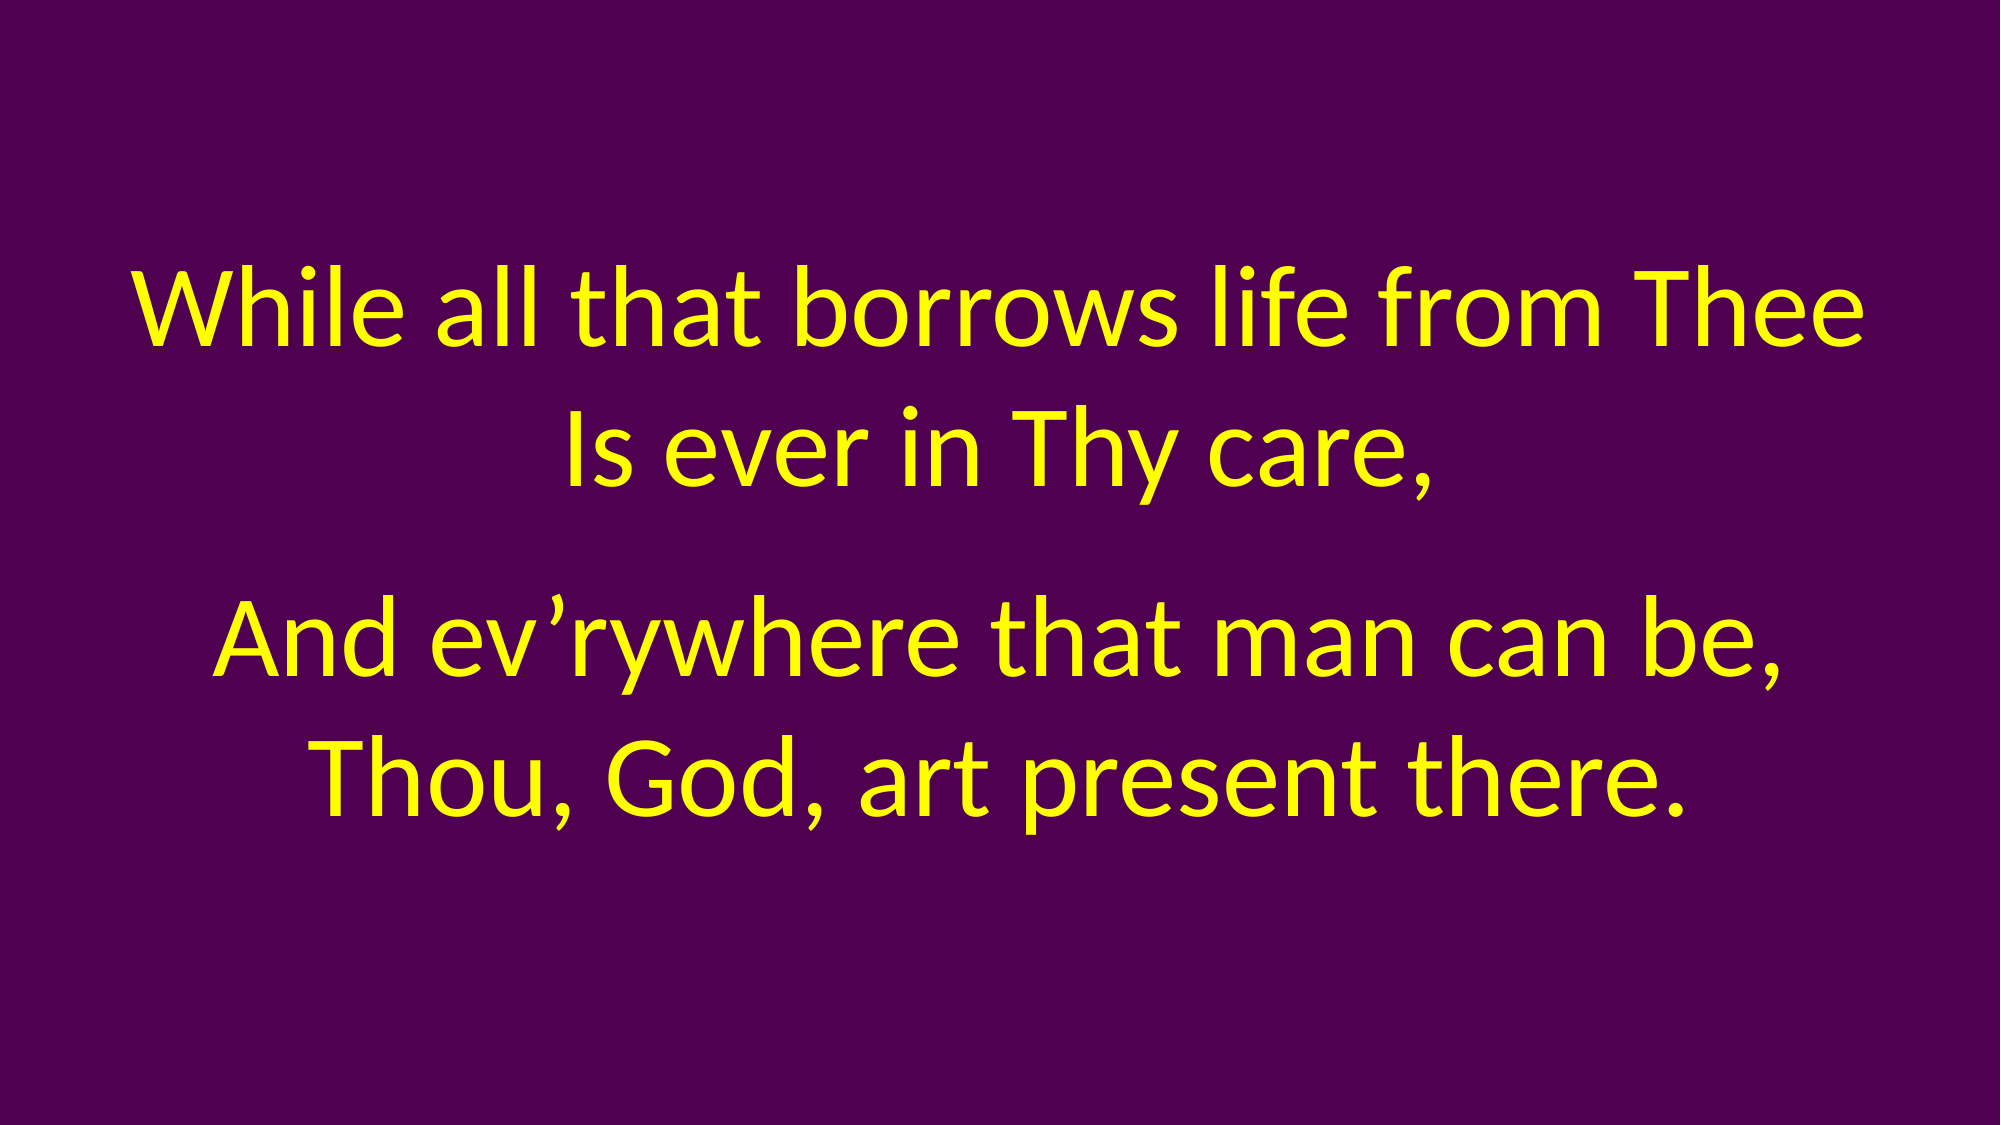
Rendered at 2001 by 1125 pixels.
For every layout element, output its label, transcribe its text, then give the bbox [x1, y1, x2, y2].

text_box While all that borrows life from Thee Is ever in Thy care, And ev’rywhere that man can be, Thou, God, art present there. [0, 222, 2000, 848]
